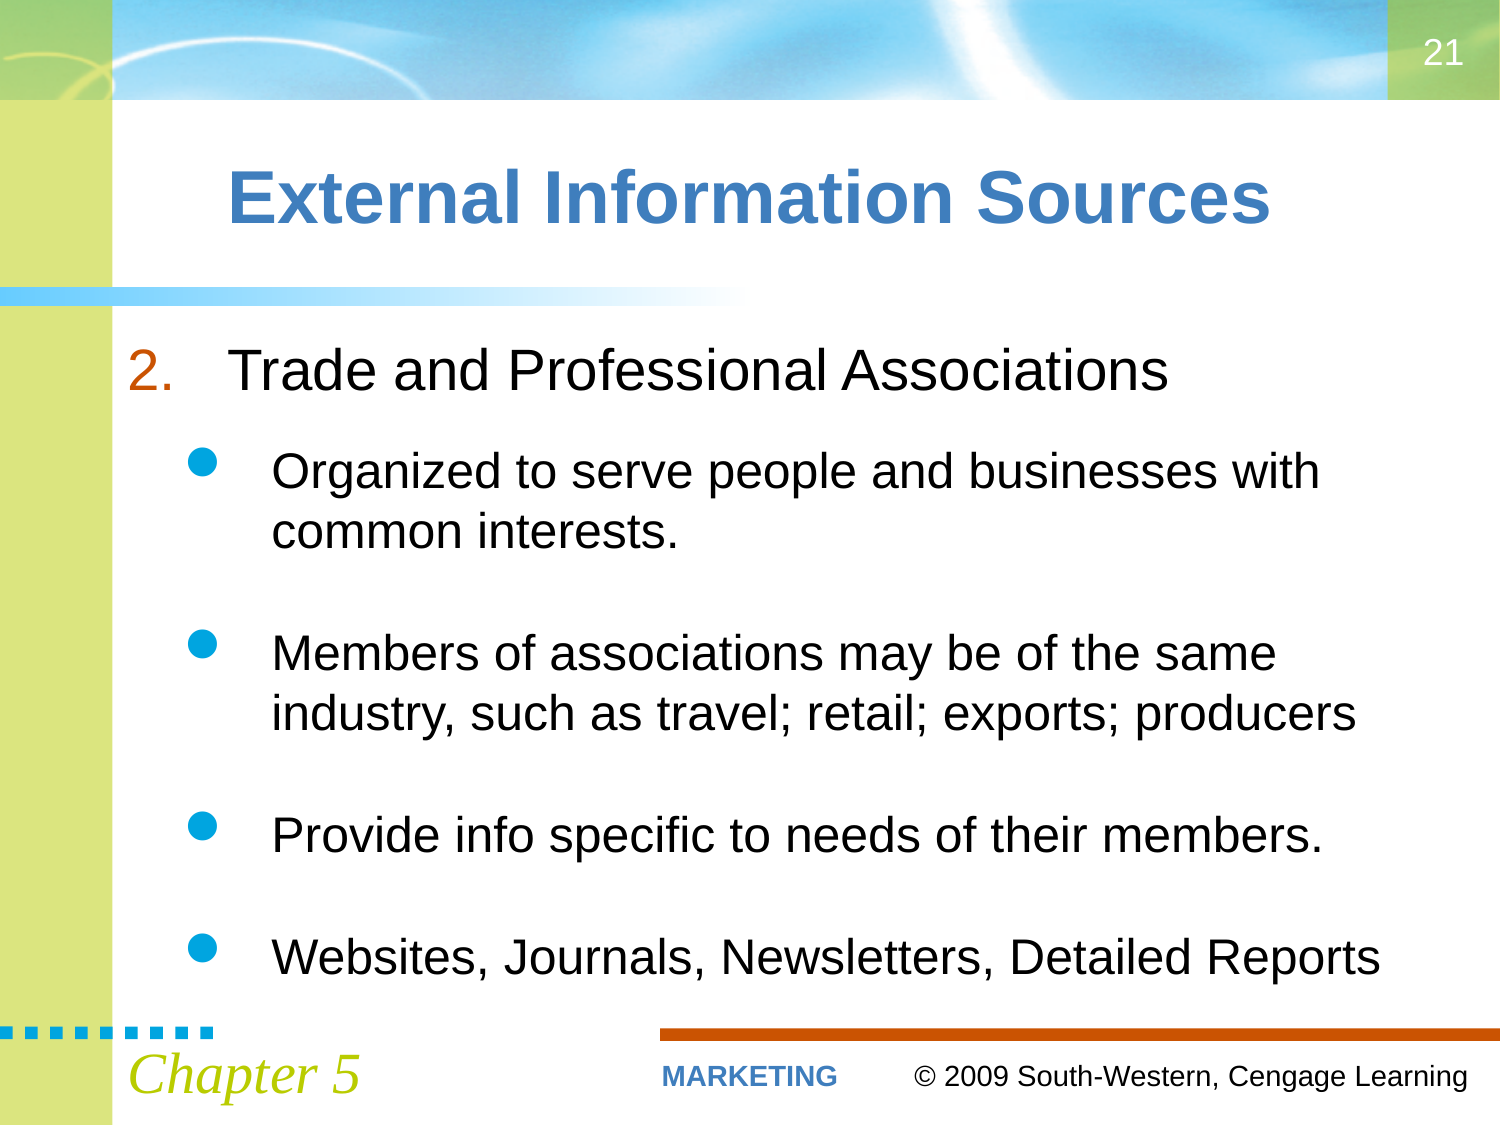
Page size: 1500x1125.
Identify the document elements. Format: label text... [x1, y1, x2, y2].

list Trade and Professional Associations Organized to serve people and businesses with common interests. Members of associations may be of the same industry, such as travel; retail; exports; producers Provide info specific to needs of their members. Websites, Journals, Newsletters, Detailed Reports [112, 324, 1476, 1001]
footer Chapter 5 [112, 1012, 638, 1113]
title External Information Sources [112, 99, 1388, 288]
slide_number 21 [1387, 0, 1500, 101]
